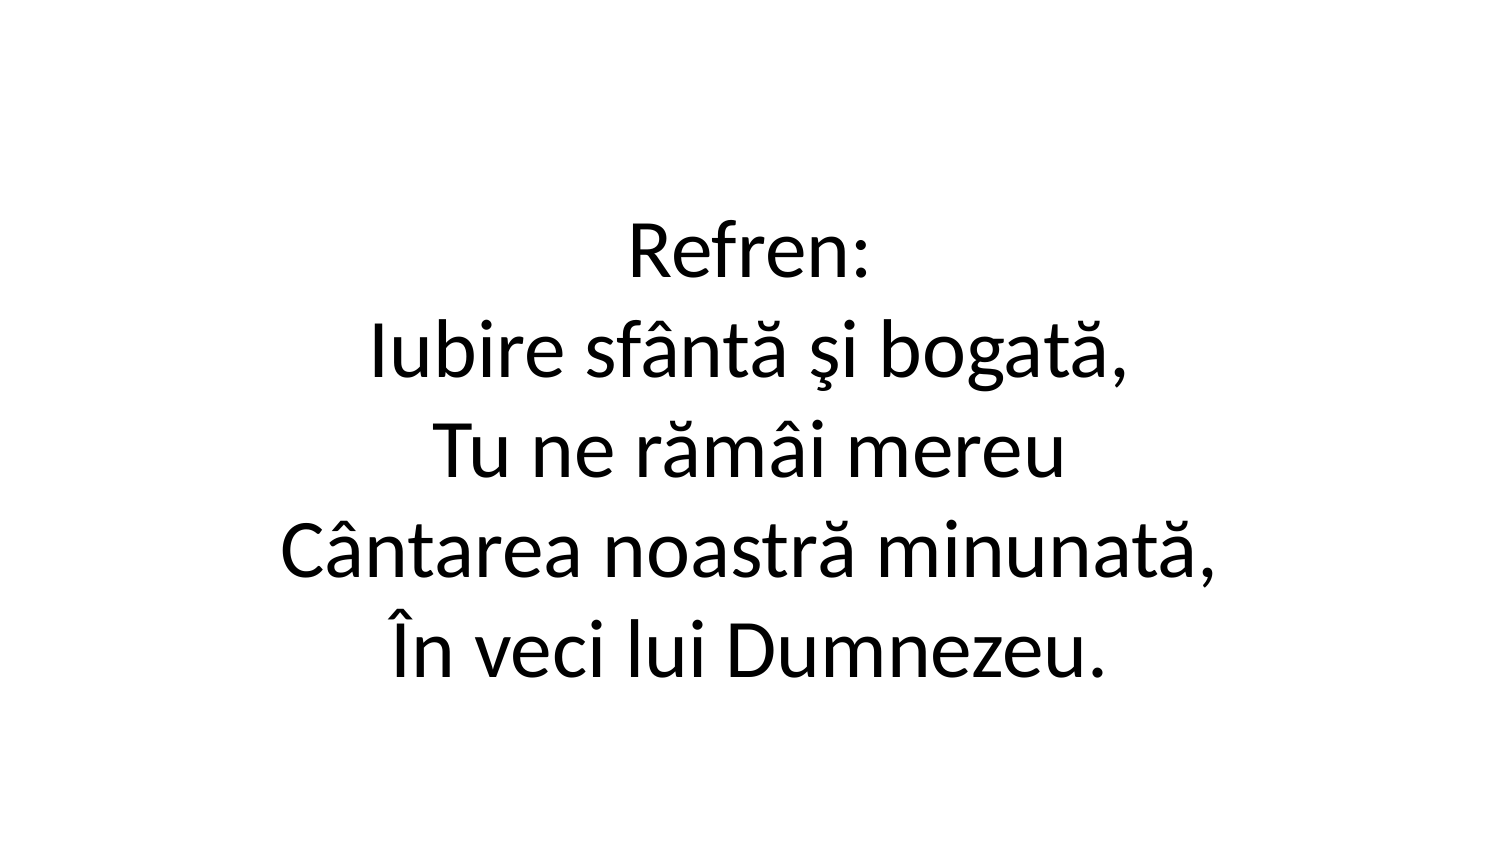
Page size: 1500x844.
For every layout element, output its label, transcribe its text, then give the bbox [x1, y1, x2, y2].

text_box Refren: Iubire sfântă şi bogată, Tu ne rămâi mereu Cântarea noastră minunată, În veci lui Dumnezeu. [265, 142, 1235, 702]
